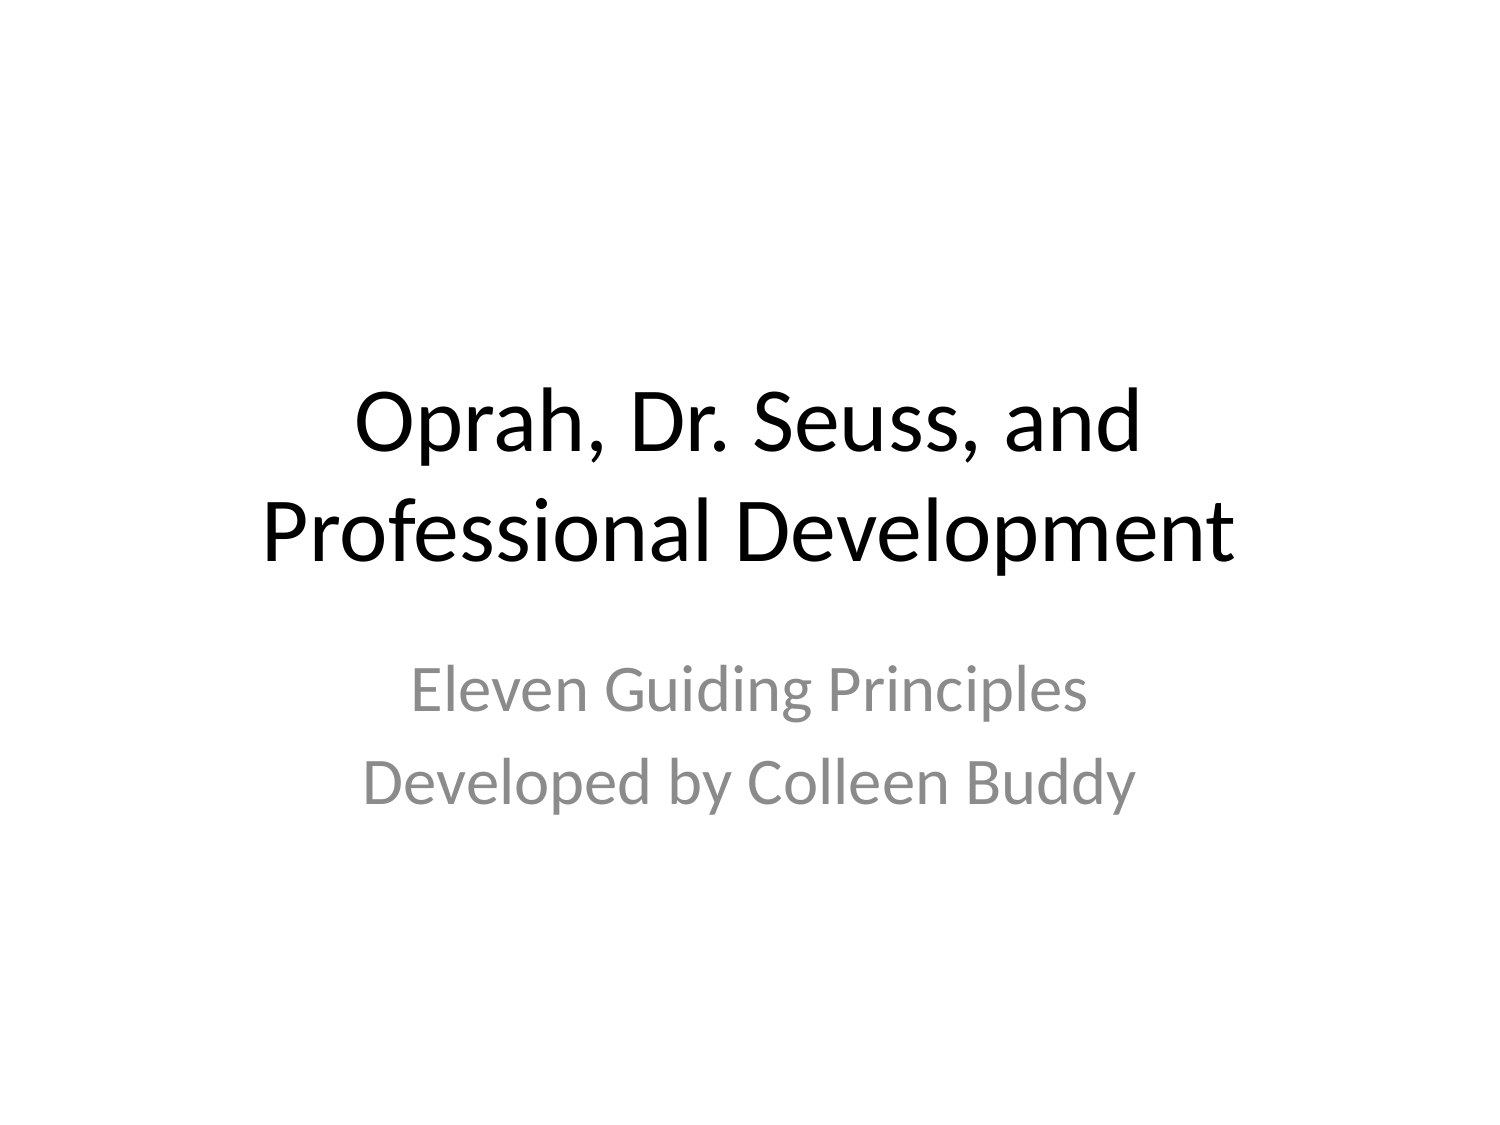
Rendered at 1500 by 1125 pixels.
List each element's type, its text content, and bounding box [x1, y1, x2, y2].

subtitle Eleven Guiding Principles Developed by Colleen Buddy [225, 637, 1275, 925]
title Oprah, Dr. Seuss, and Professional Development [112, 349, 1388, 591]
